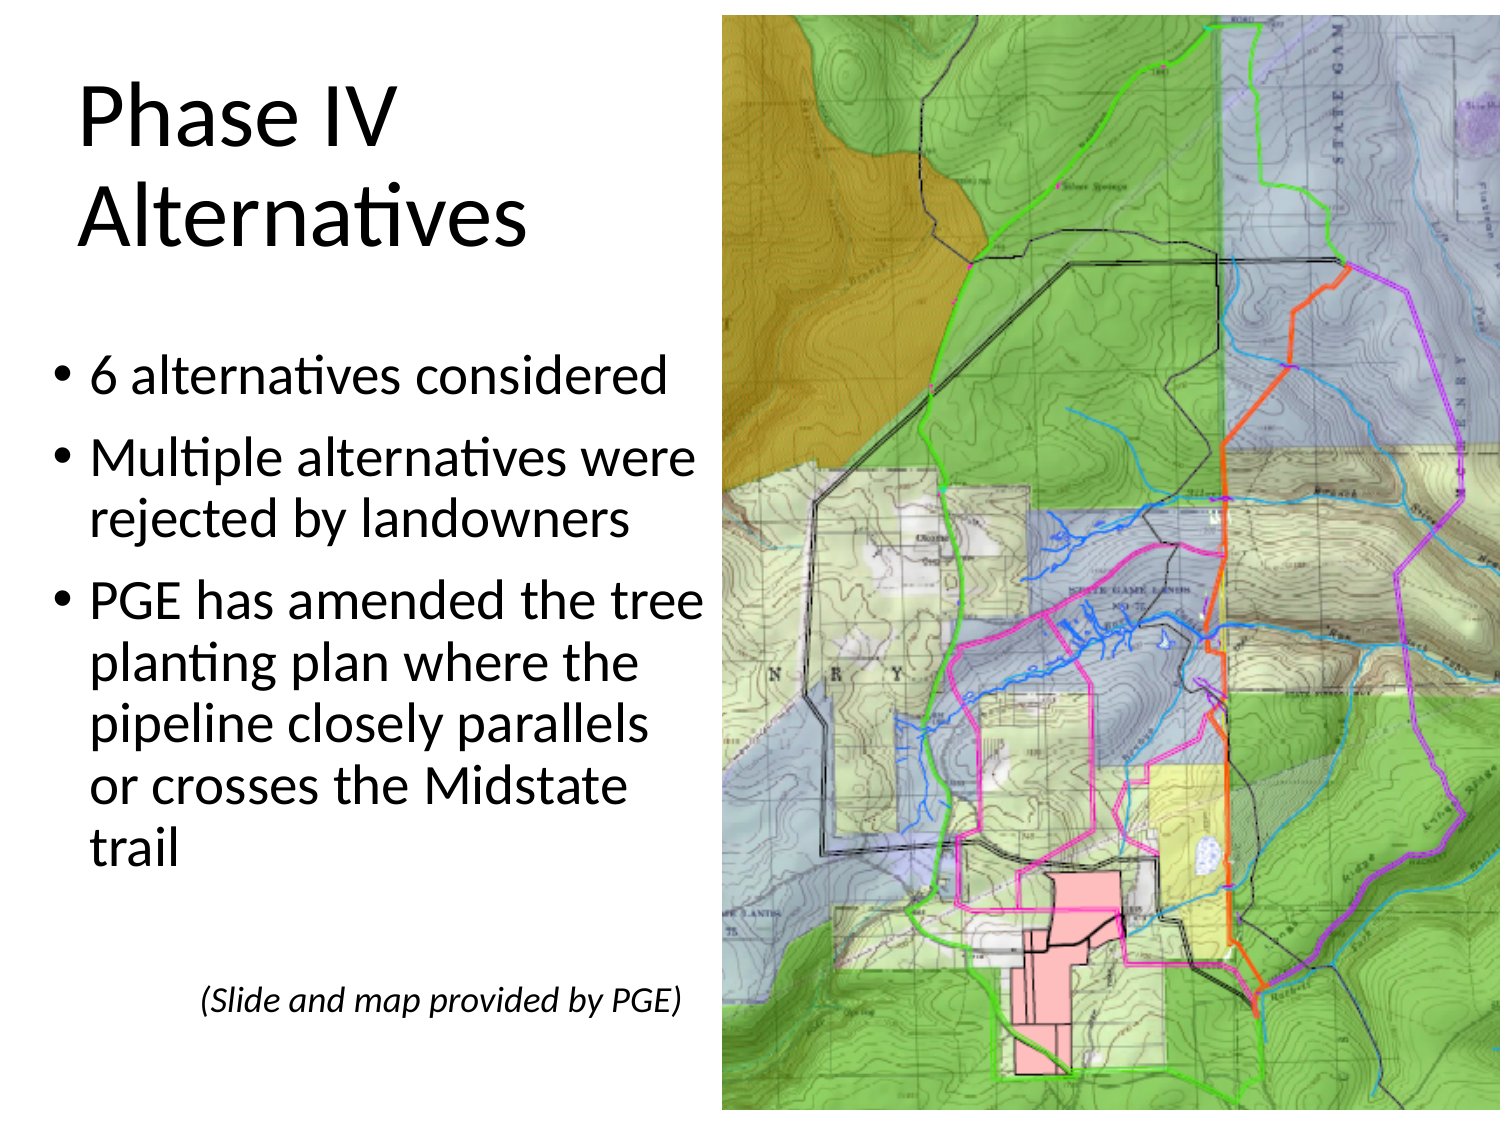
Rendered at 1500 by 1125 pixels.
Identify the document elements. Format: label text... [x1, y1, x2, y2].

text_box Phase IV Alternatives [62, 58, 716, 275]
text_box 6 alternatives considered Multiple alternatives were rejected by landowners PGE has amended the tree planting plan where the pipeline closely parallels or crosses the Midstate trail (Slide and map provided by PGE) [37, 337, 716, 1087]
picture [721, 14, 1500, 1111]
